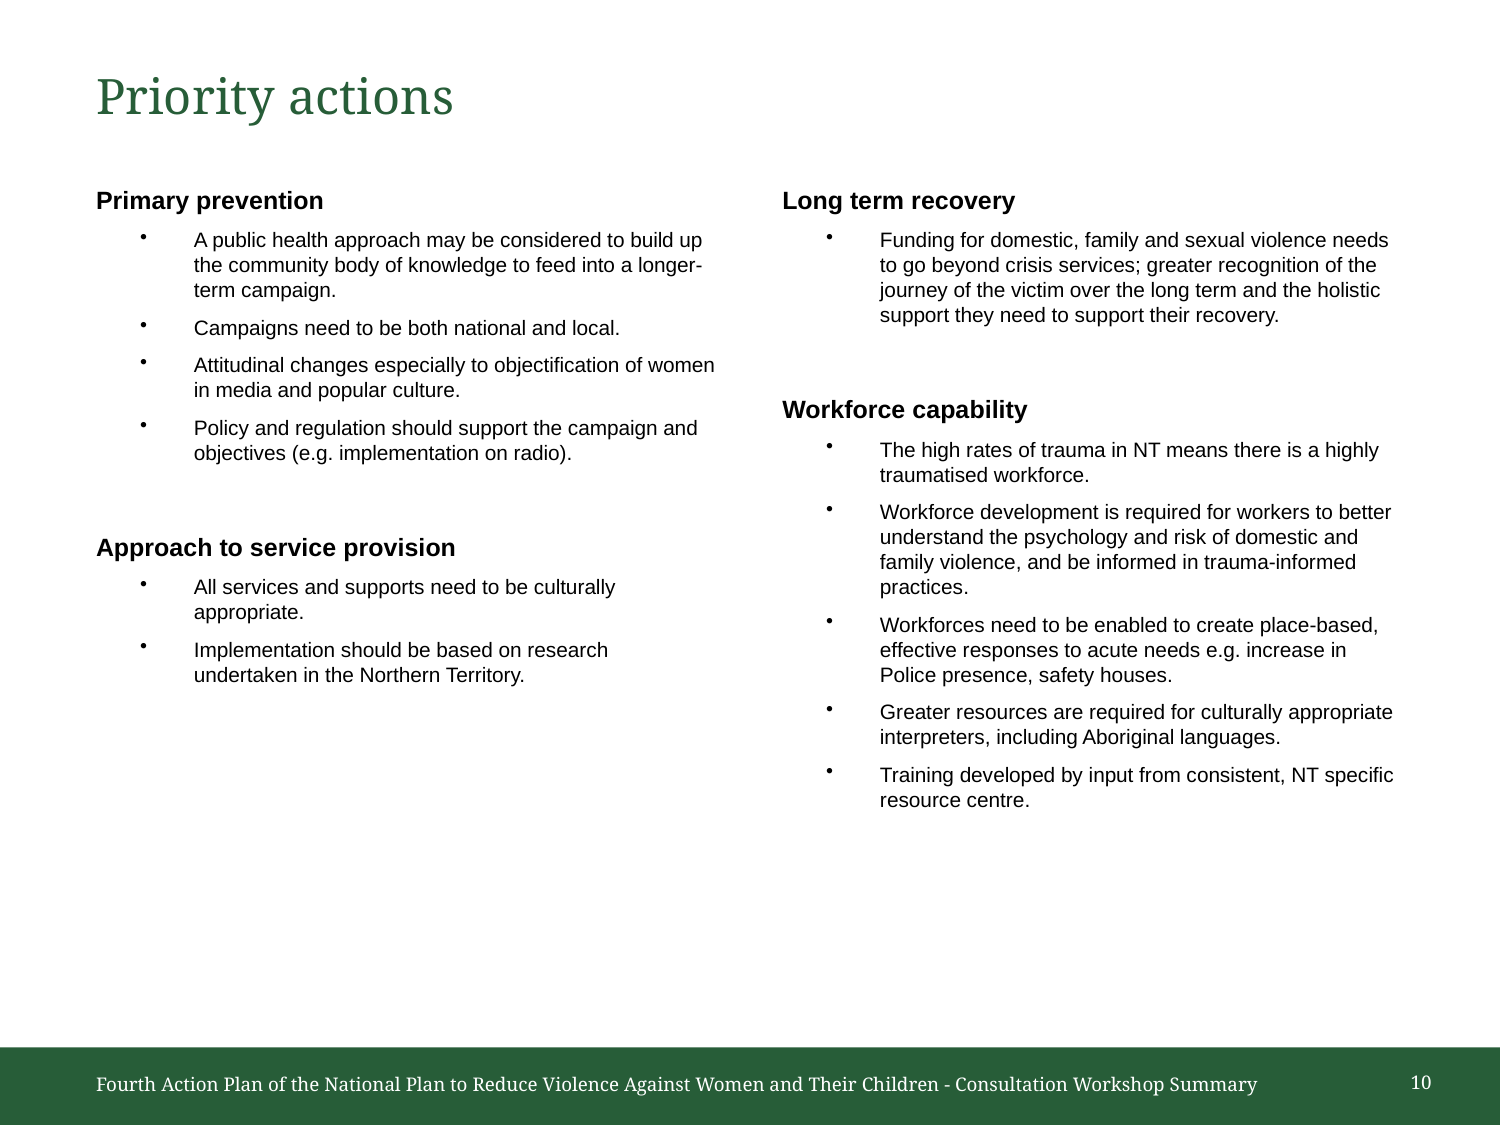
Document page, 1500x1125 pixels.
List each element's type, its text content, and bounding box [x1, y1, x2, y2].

title Priority actions [95, 76, 1405, 133]
slide_number 10 [1409, 1072, 1433, 1095]
list Long term recovery Funding for domestic, family and sexual violence needs to go beyond crisis services; greater recognition of the journey of the victim over the long term and the holistic support they need to support their recovery. Workforce capability The high rates of trauma in NT means there is a highly traumatised workforce. Workforce development is required for workers to better understand the psychology and risk of domestic and family violence, and be informed in trauma-informed practices. Workforces need to be enabled to create place-based, effective responses to acute needs e.g. increase in Police presence, safety houses. Greater resources are required for culturally appropriate interpreters, including Aboriginal languages. Training developed by input from consistent, NT specific resource centre. [781, 184, 1404, 1006]
list Primary prevention A public health approach may be considered to build up the community body of knowledge to feed into a longer-term campaign. Campaigns need to be both national and local. Attitudinal changes especially to objectification of women in media and popular culture. Policy and regulation should support the campaign and objectives (e.g. implementation on radio). Approach to service provision All services and supports need to be culturally appropriate. Implementation should be based on research undertaken in the Northern Territory. [95, 184, 718, 1006]
text_box Fourth Action Plan of the National Plan to Reduce Violence Against Women and Their Children - Consultation Workshop Summary [96, 1072, 1376, 1095]
